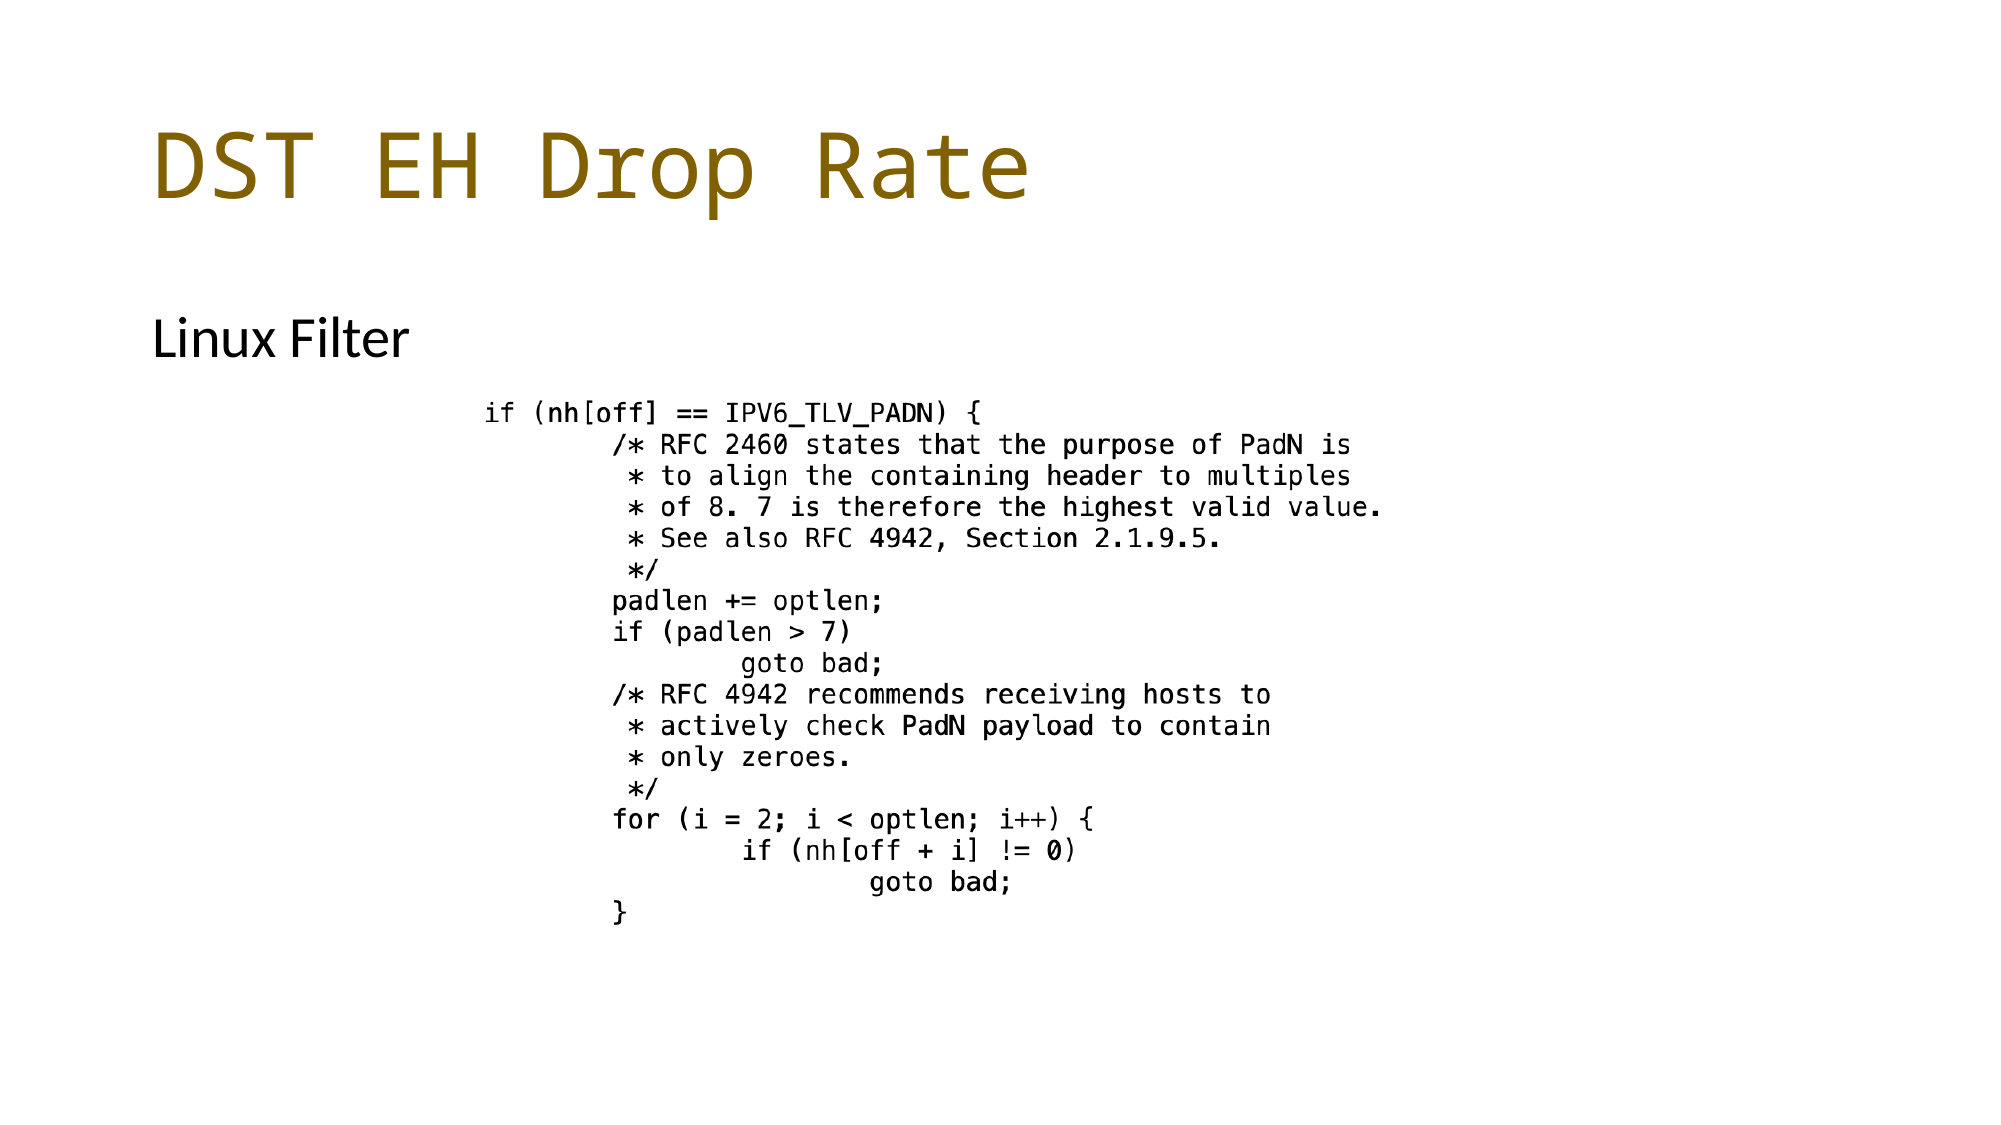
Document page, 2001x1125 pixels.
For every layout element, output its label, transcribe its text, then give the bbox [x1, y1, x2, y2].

list Linux Filter [137, 299, 1863, 1014]
picture [449, 380, 1471, 953]
title DST EH Drop Rate [137, 59, 1863, 278]
